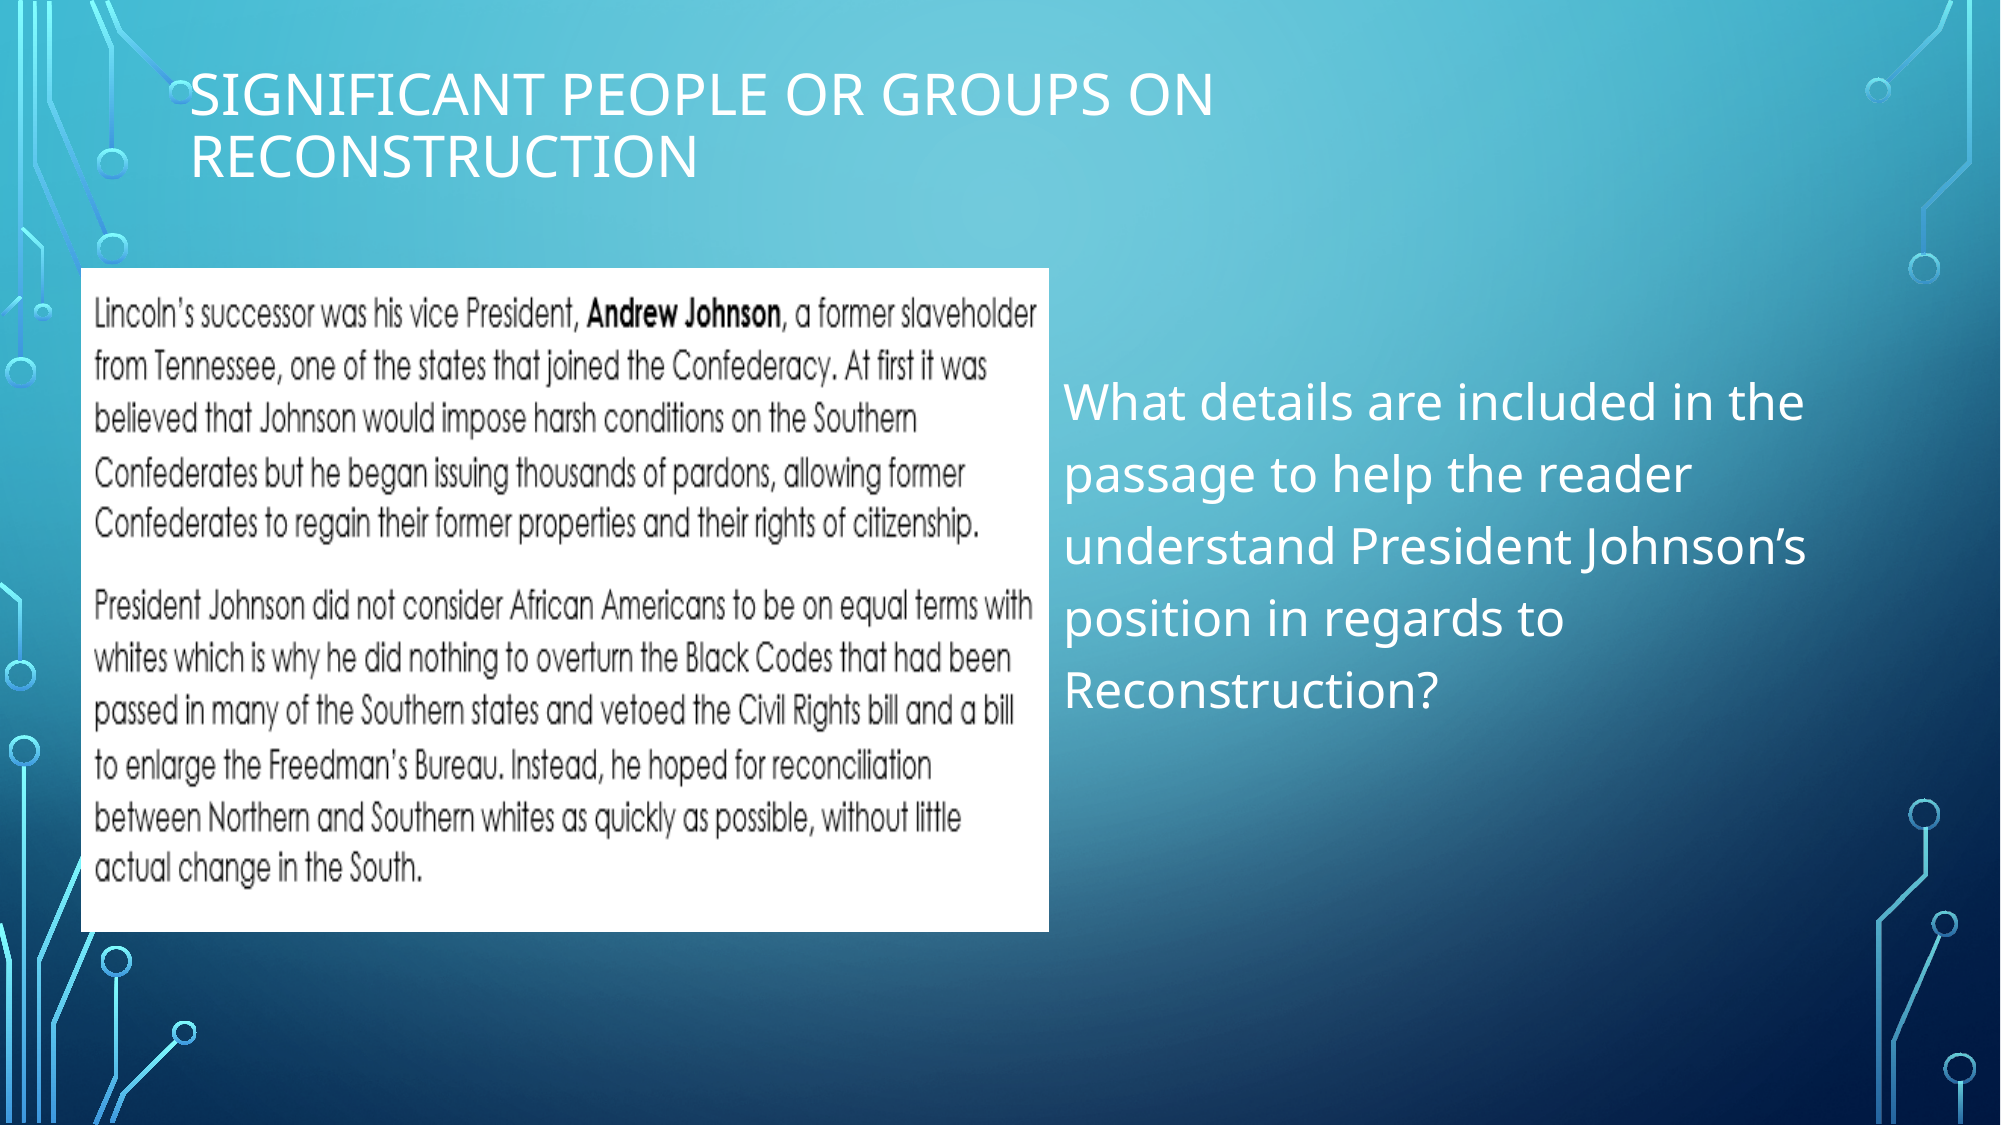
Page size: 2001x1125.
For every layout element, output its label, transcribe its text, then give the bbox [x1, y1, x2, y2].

title Significant People or Groups on Reconstruction [174, 57, 1735, 199]
list What details are included in the passage to help the reader understand President Johnson’s position in regards to Reconstruction? [1049, 350, 1849, 932]
picture [81, 268, 1049, 932]
list [52, 198, 988, 950]
